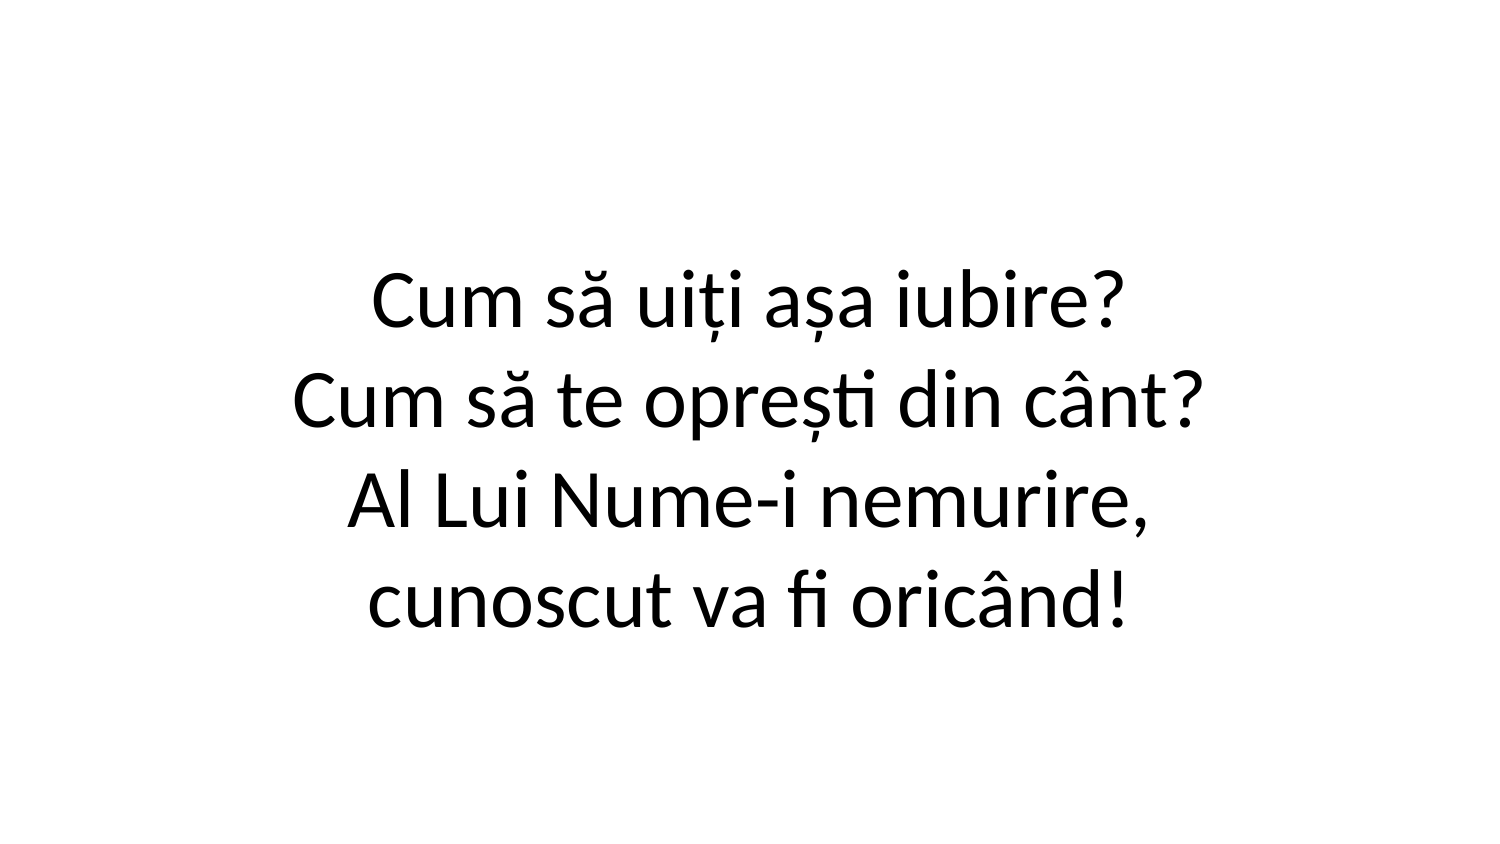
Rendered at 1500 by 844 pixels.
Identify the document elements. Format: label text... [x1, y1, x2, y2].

text_box Cum să uiți așa iubire? Cum să te oprești din cânt? Al Lui Nume-i nemurire, cunoscut va fi oricând! [277, 192, 1223, 652]
